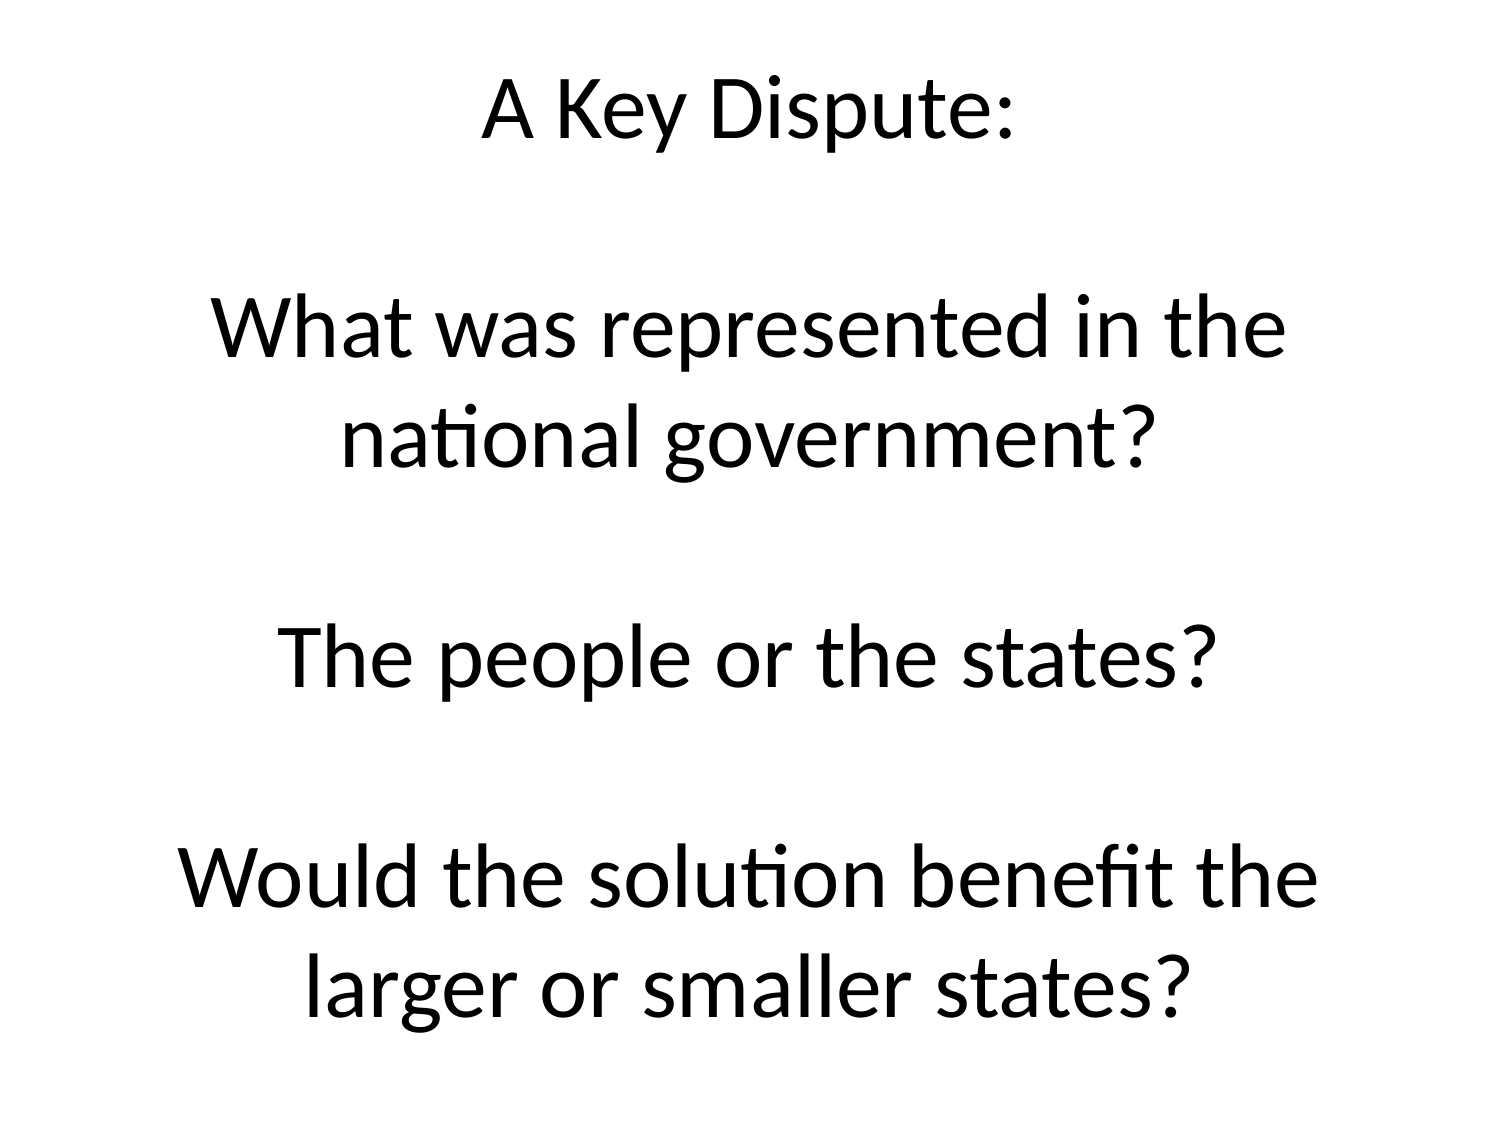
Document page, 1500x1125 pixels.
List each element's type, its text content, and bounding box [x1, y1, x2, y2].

title A Key Dispute: What was represented in the national government? The people or the states? Would the solution benefit the larger or smaller states? [75, 45, 1425, 1038]
